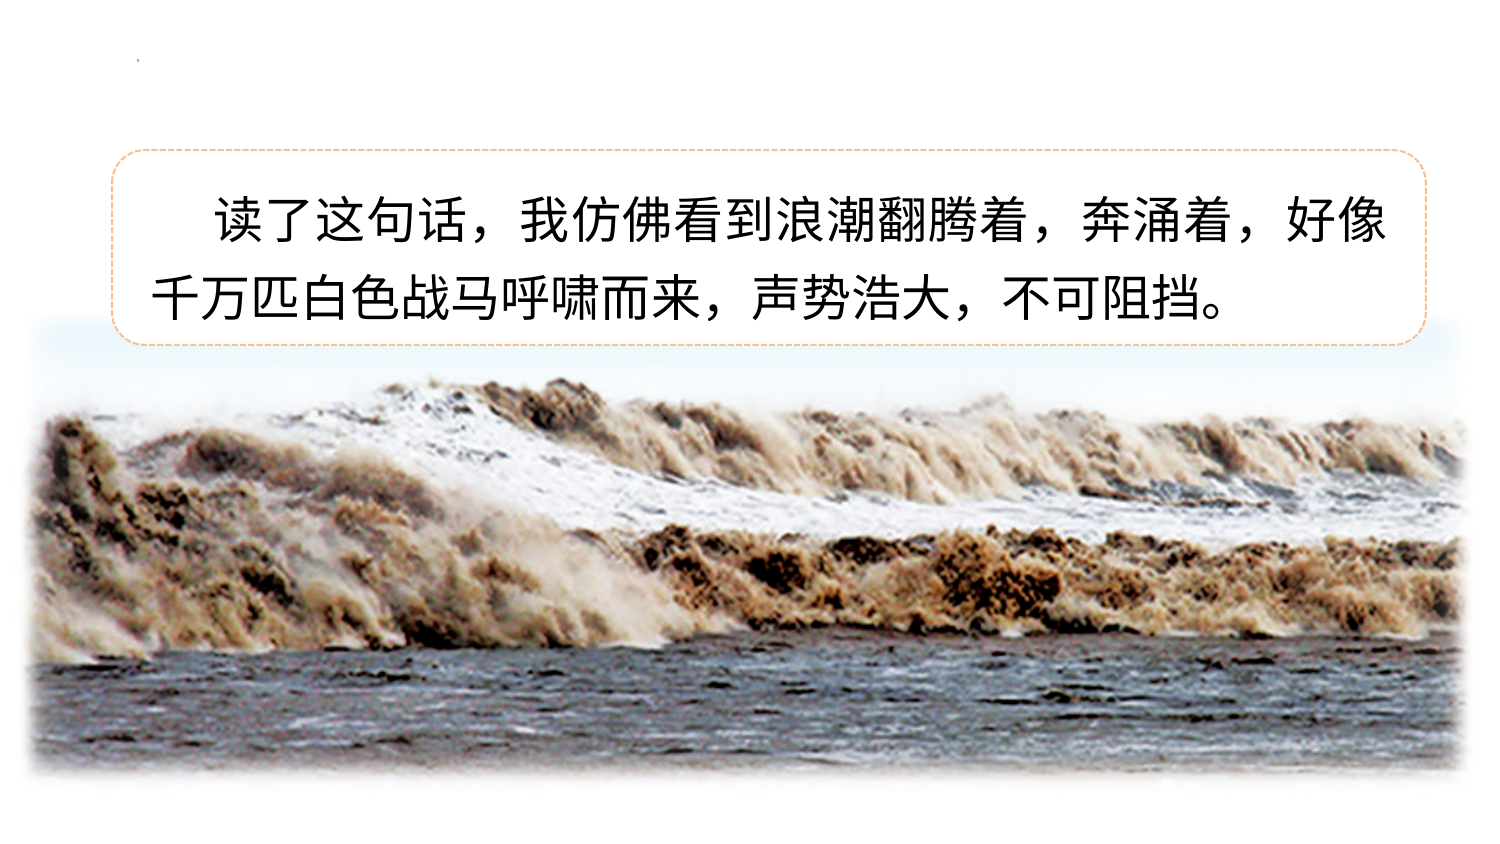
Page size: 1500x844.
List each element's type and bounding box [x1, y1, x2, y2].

text_box [112, 150, 1426, 345]
picture [0, 303, 1495, 803]
